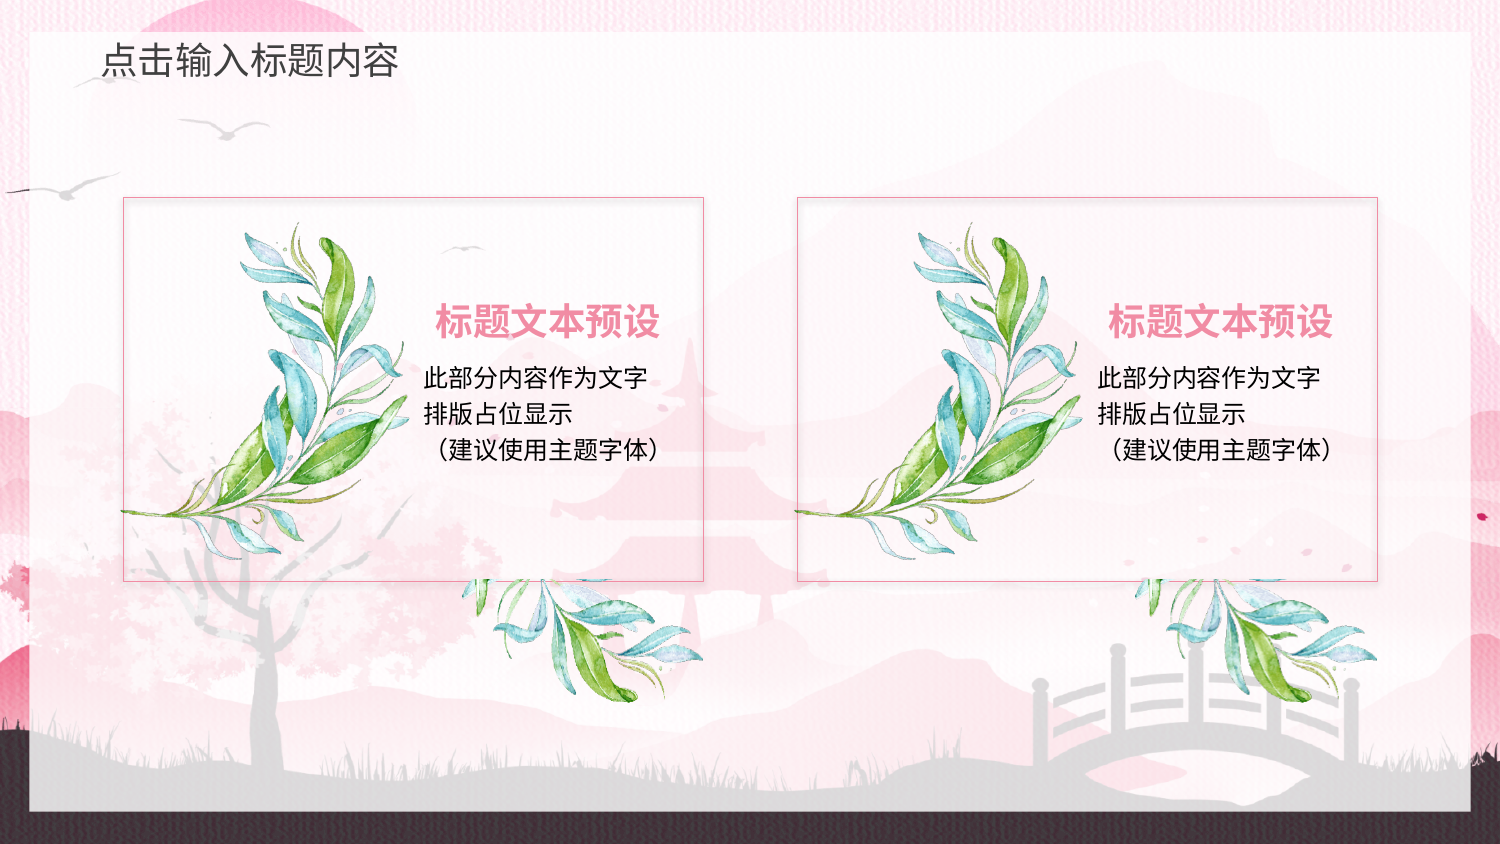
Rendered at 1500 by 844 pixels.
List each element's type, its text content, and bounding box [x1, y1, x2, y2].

text_box 点击输入标题内容 [100, 28, 450, 91]
picture [0, 0, 1500, 844]
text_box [796, 197, 1382, 703]
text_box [123, 197, 709, 703]
